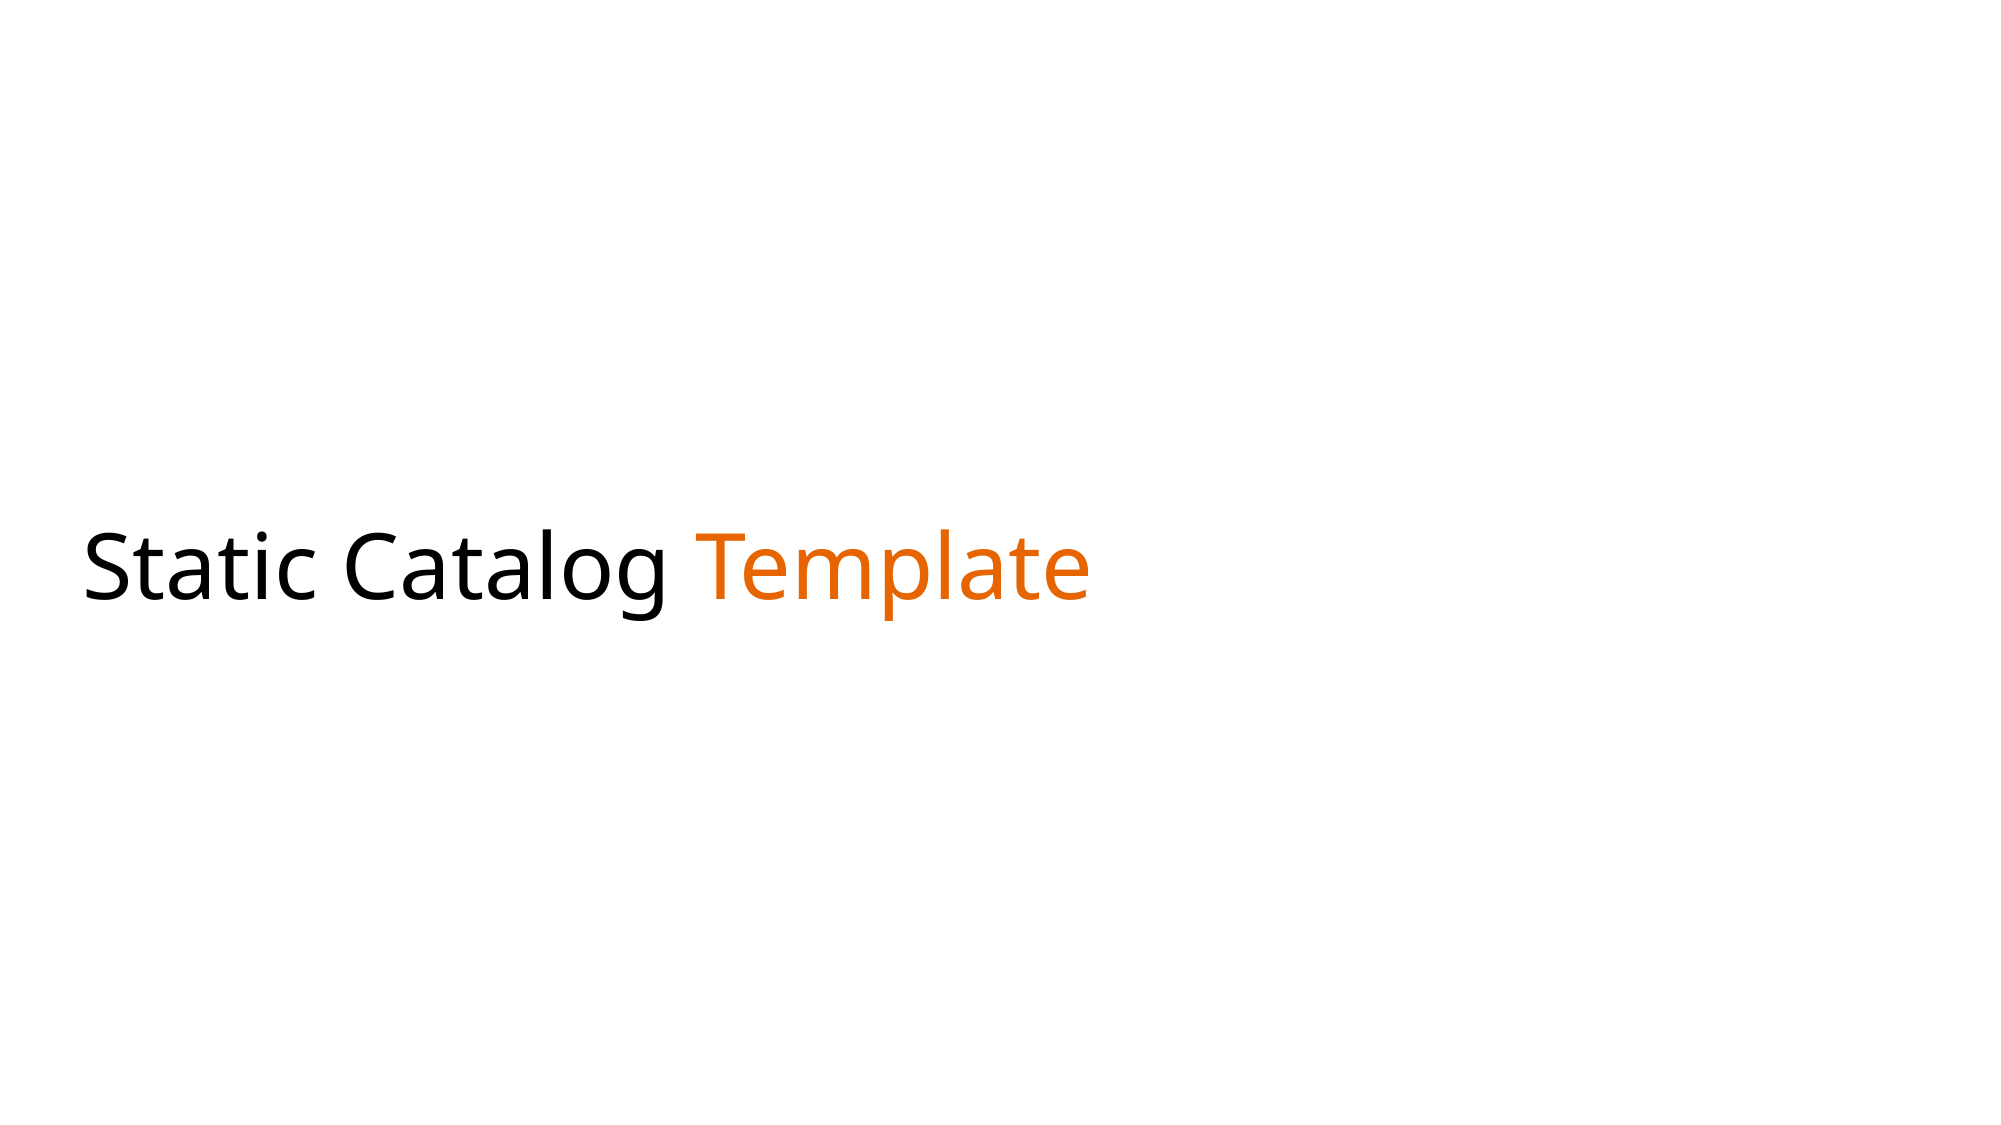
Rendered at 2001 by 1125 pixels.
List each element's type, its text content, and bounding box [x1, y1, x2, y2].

title Static Catalog Template [82, 506, 1918, 619]
